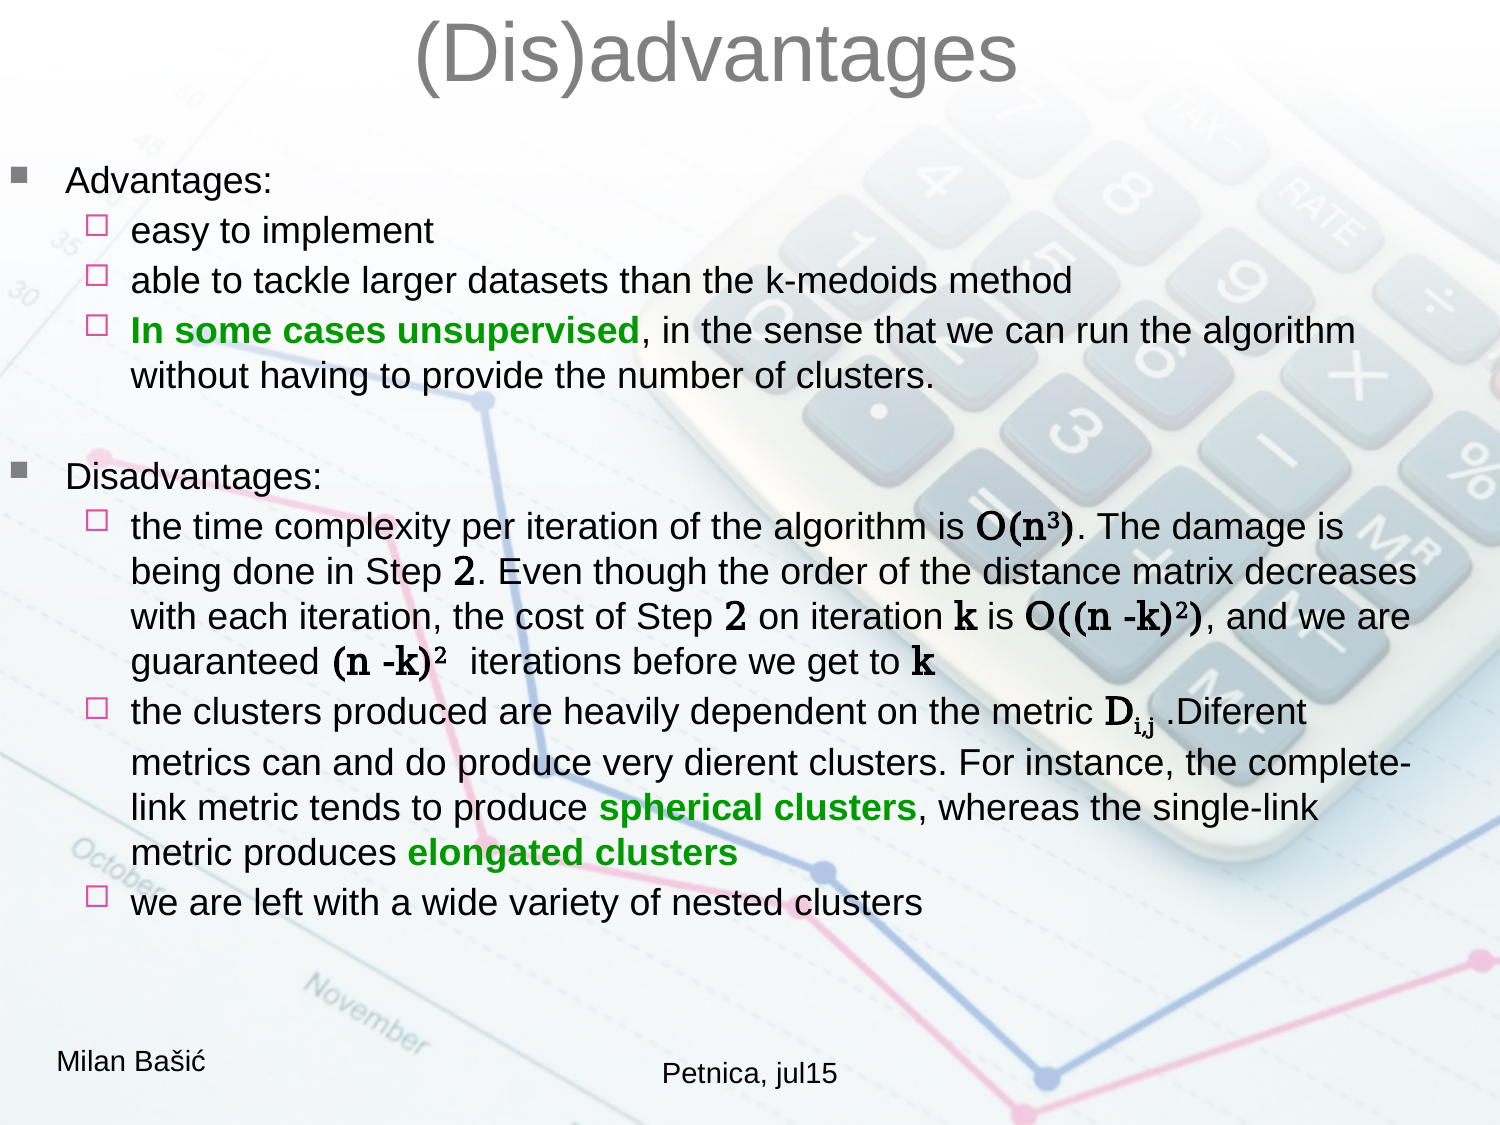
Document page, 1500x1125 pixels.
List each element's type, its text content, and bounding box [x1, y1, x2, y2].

text_box Milan Bašić [41, 1034, 392, 1086]
text_box Disadvantages: the time complexity per iteration of the algorithm is O(n3). The damage is being done in Step 2. Even though the order of the distance matrix decreases with each iteration, the cost of Step 2 on iteration k is O((n -k)2), and we are guaranteed (n -k)2 iterations before we get to k the clusters produced are heavily dependent on the metric Di,j .Diferent metrics can and do produce very dierent clusters. For instance, the complete-link metric tends to produce spherical clusters, whereas the single-link metric produces elongated clusters we are left with a wide variety of nested clusters [0, 444, 1441, 575]
picture [88, 279, 105, 284]
footer Petnica, jul15 [454, 1046, 1046, 1099]
text_box Advantages: easy to implement able to tackle larger datasets than the k-medoids method In some cases unsupervised, in the sense that we can run the algorithm without having to provide the number of clusters. [0, 148, 1441, 279]
text_box (Dis)advantages [41, 7, 1392, 90]
picture [0, 1, 1500, 1125]
